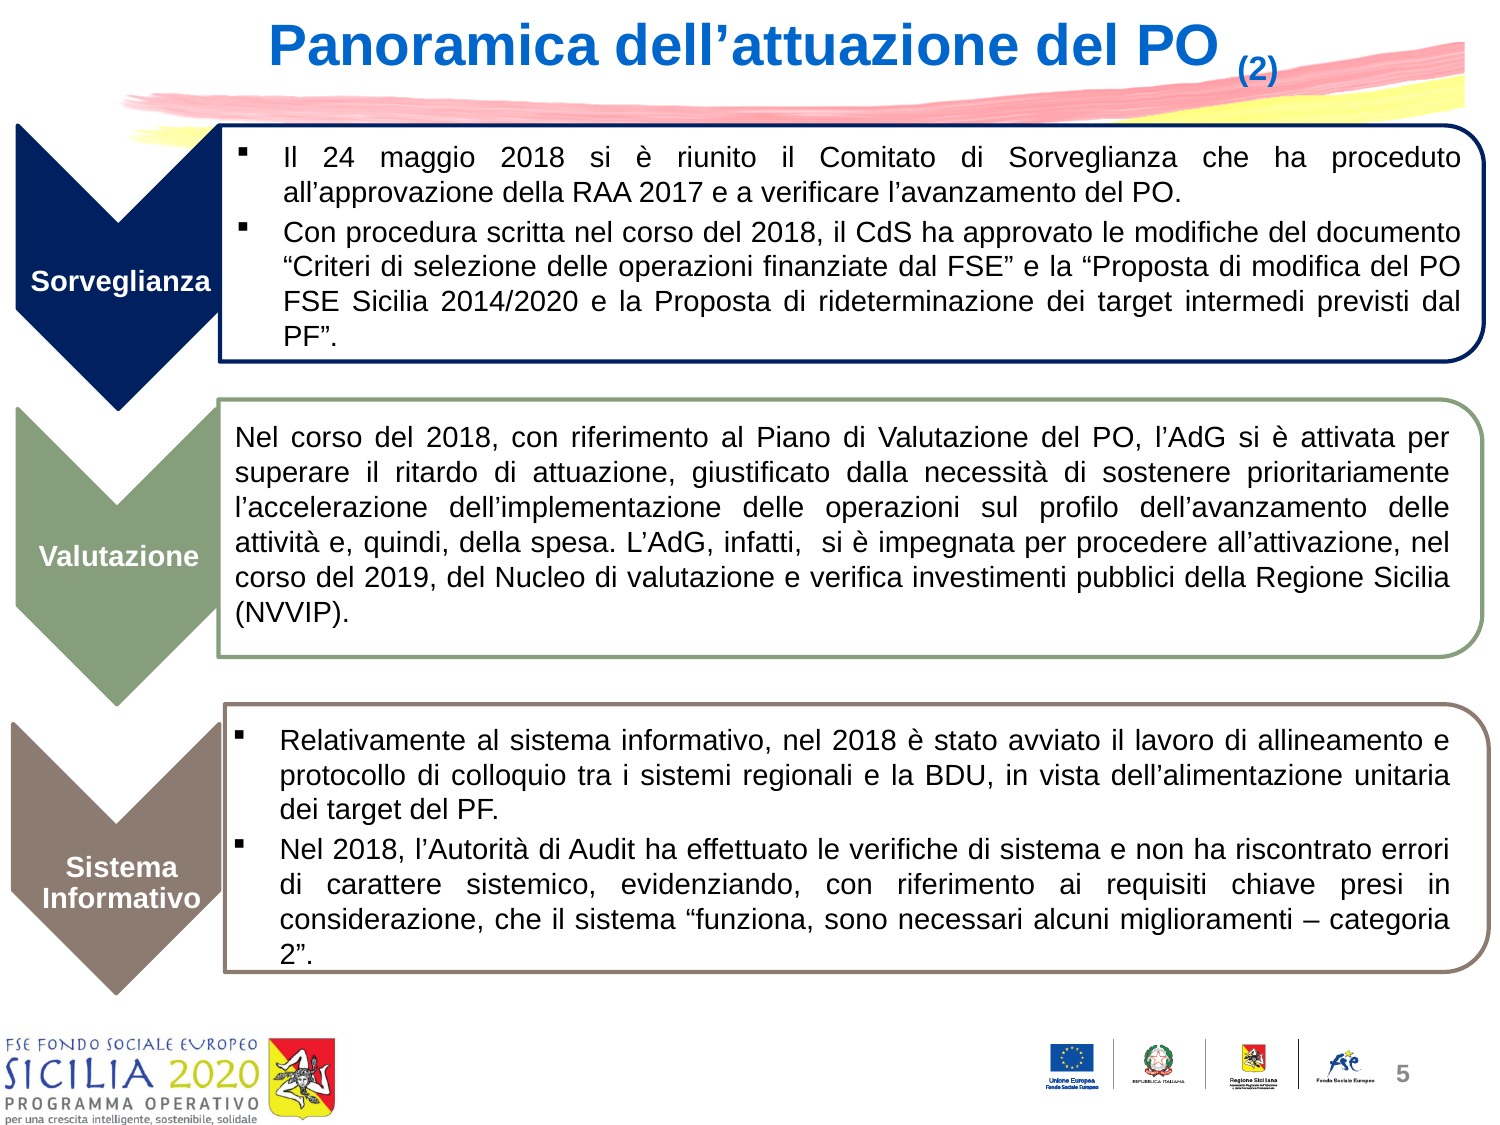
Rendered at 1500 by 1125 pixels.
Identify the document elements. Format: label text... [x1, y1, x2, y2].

picture [0, 1031, 348, 1125]
slide_number 5 [1393, 1042, 1425, 1103]
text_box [216, 703, 1489, 973]
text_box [17, 408, 219, 705]
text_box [12, 723, 231, 994]
picture [1021, 1034, 1389, 1107]
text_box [17, 125, 217, 408]
text_box Panoramica dell’attuazione del PO (2) [47, 0, 1500, 175]
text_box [218, 363, 1483, 684]
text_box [219, 125, 1484, 362]
picture [64, 42, 1465, 125]
